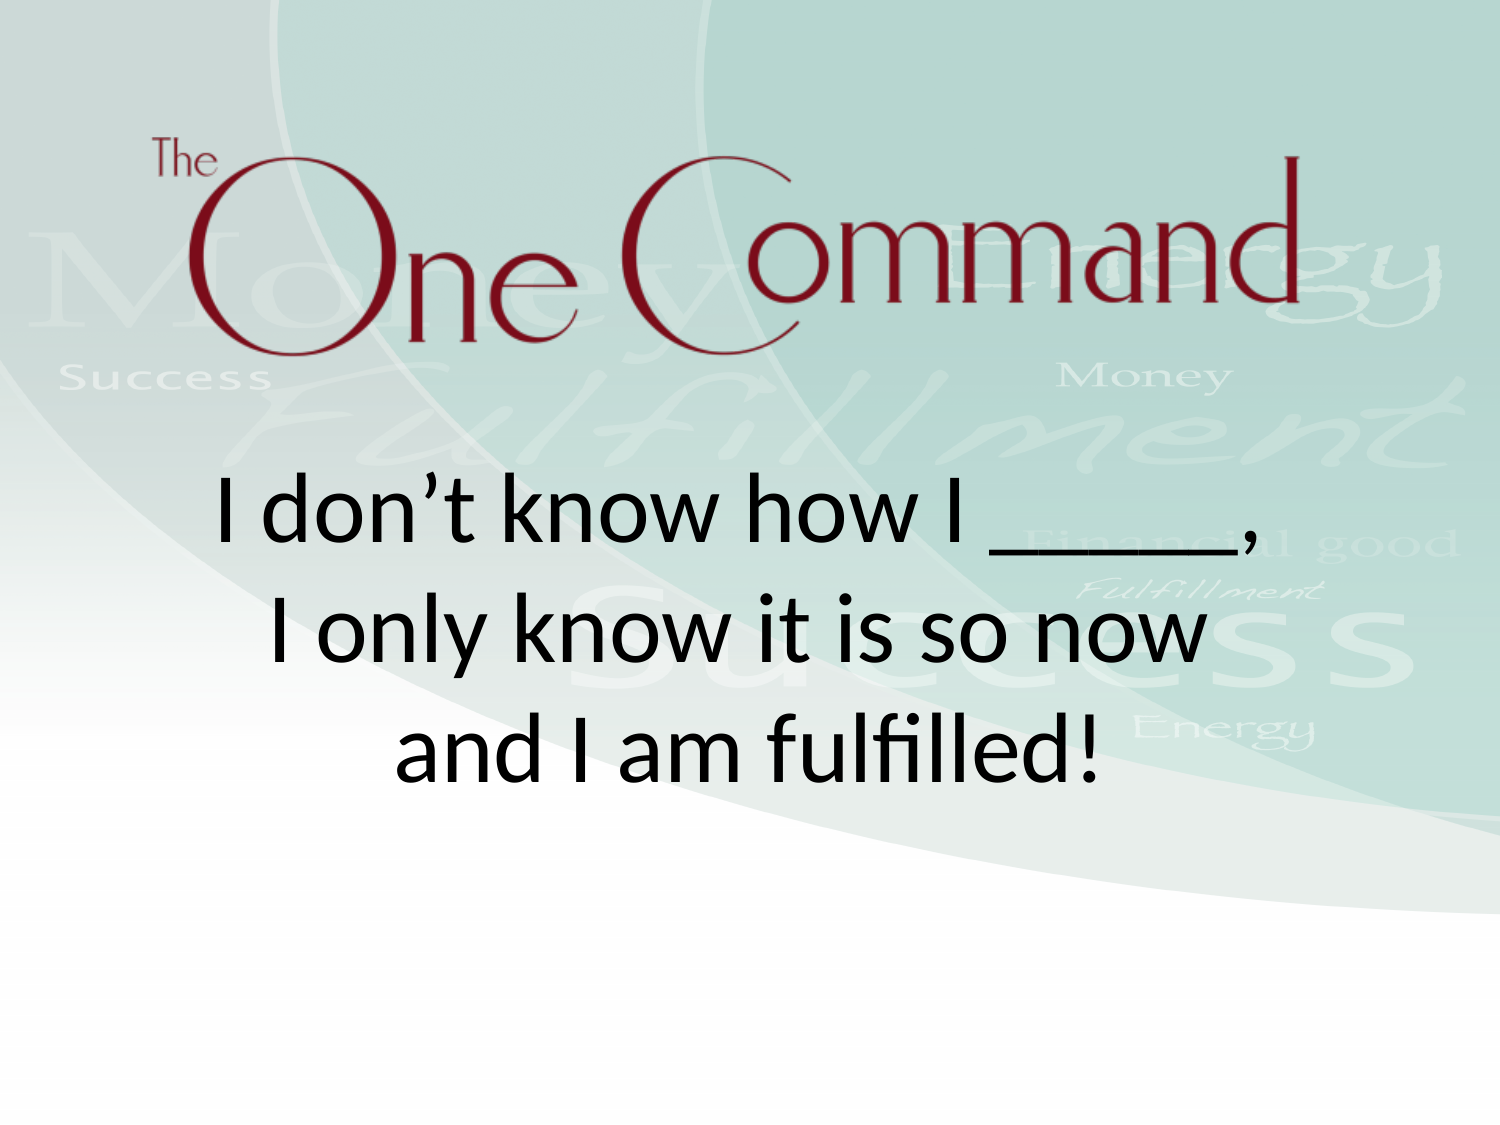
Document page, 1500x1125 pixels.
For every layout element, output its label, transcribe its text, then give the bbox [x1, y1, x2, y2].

picture [139, 125, 1337, 380]
title I don’t know how I _____, I only know it is so now and I am fulfilled! [75, 379, 1425, 975]
